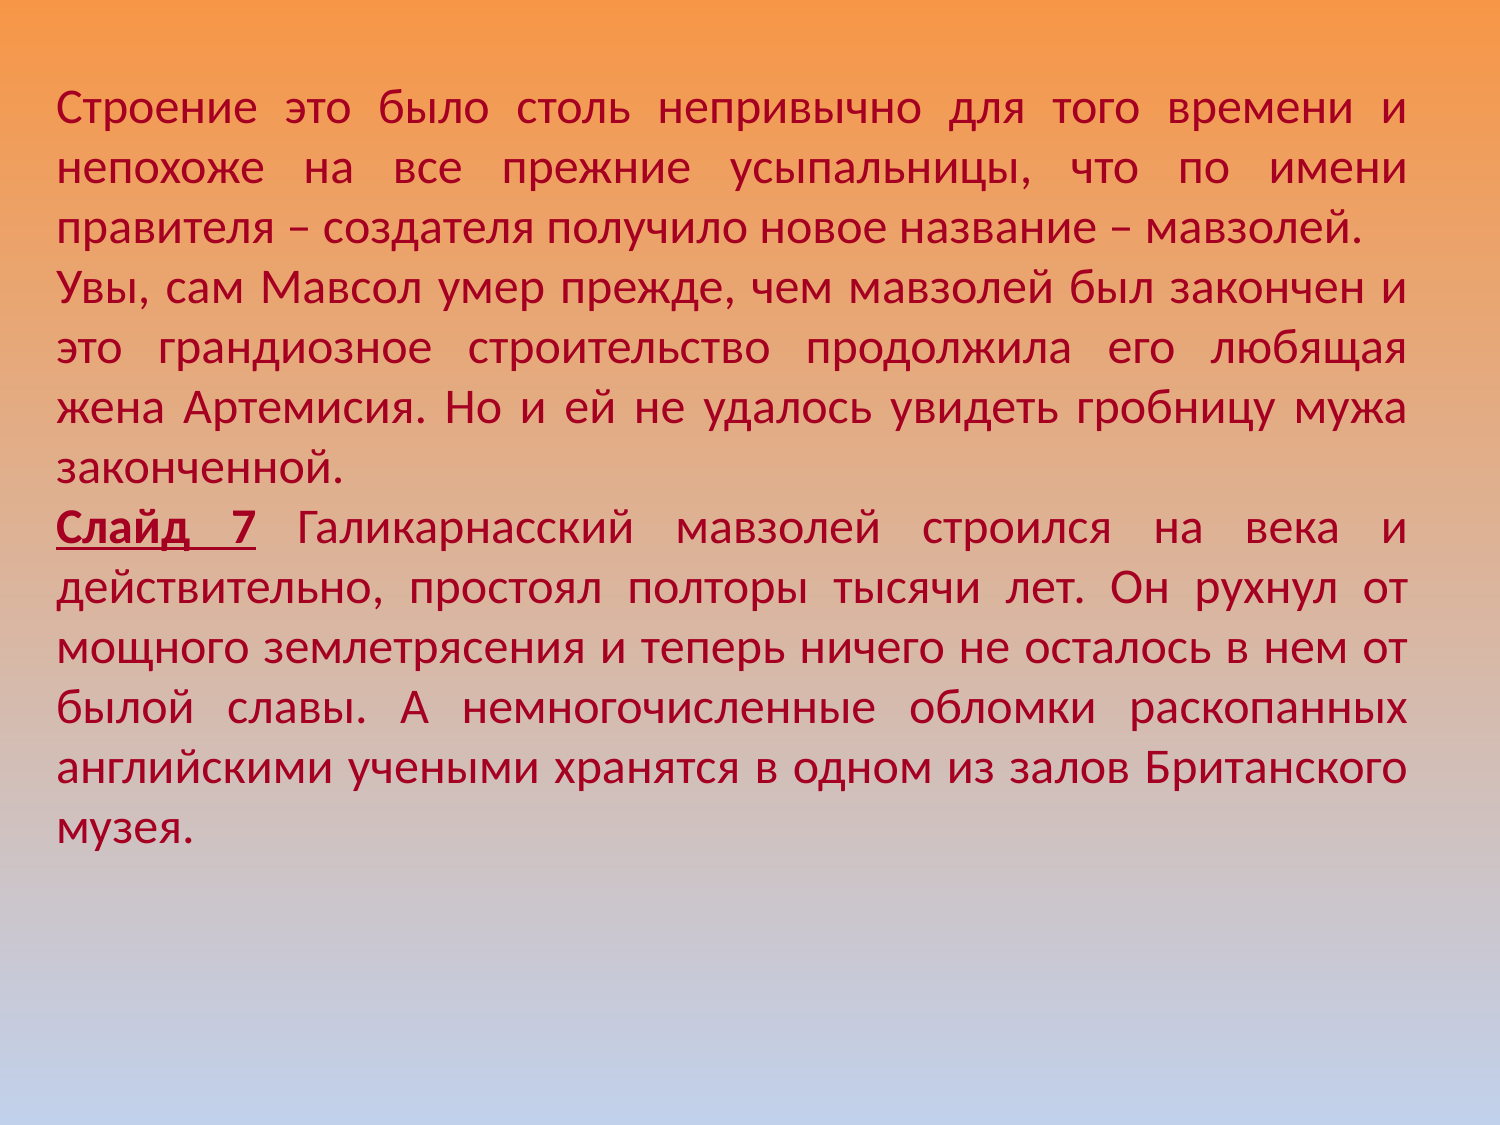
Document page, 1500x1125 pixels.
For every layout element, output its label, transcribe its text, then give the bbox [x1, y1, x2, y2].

text_box Строение это было столь непривычно для того времени и непохоже на все прежние усыпальницы, что по имени правителя – создателя получило новое название – мавзолей. Увы, сам Мавсол умер прежде, чем мавзолей был закончен и это грандиозное строительство продолжила его любящая жена Артемисия. Но и ей не удалось увидеть гробницу мужа законченной. Слайд 7 Галикарнасский мавзолей строился на века и действительно, простоял полторы тысячи лет. Он рухнул от мощного землетрясения и теперь ничего не осталось в нем от былой славы. А немногочисленные обломки раскопанных английскими учеными хранятся в одном из залов Британского музея. [41, 66, 1424, 862]
